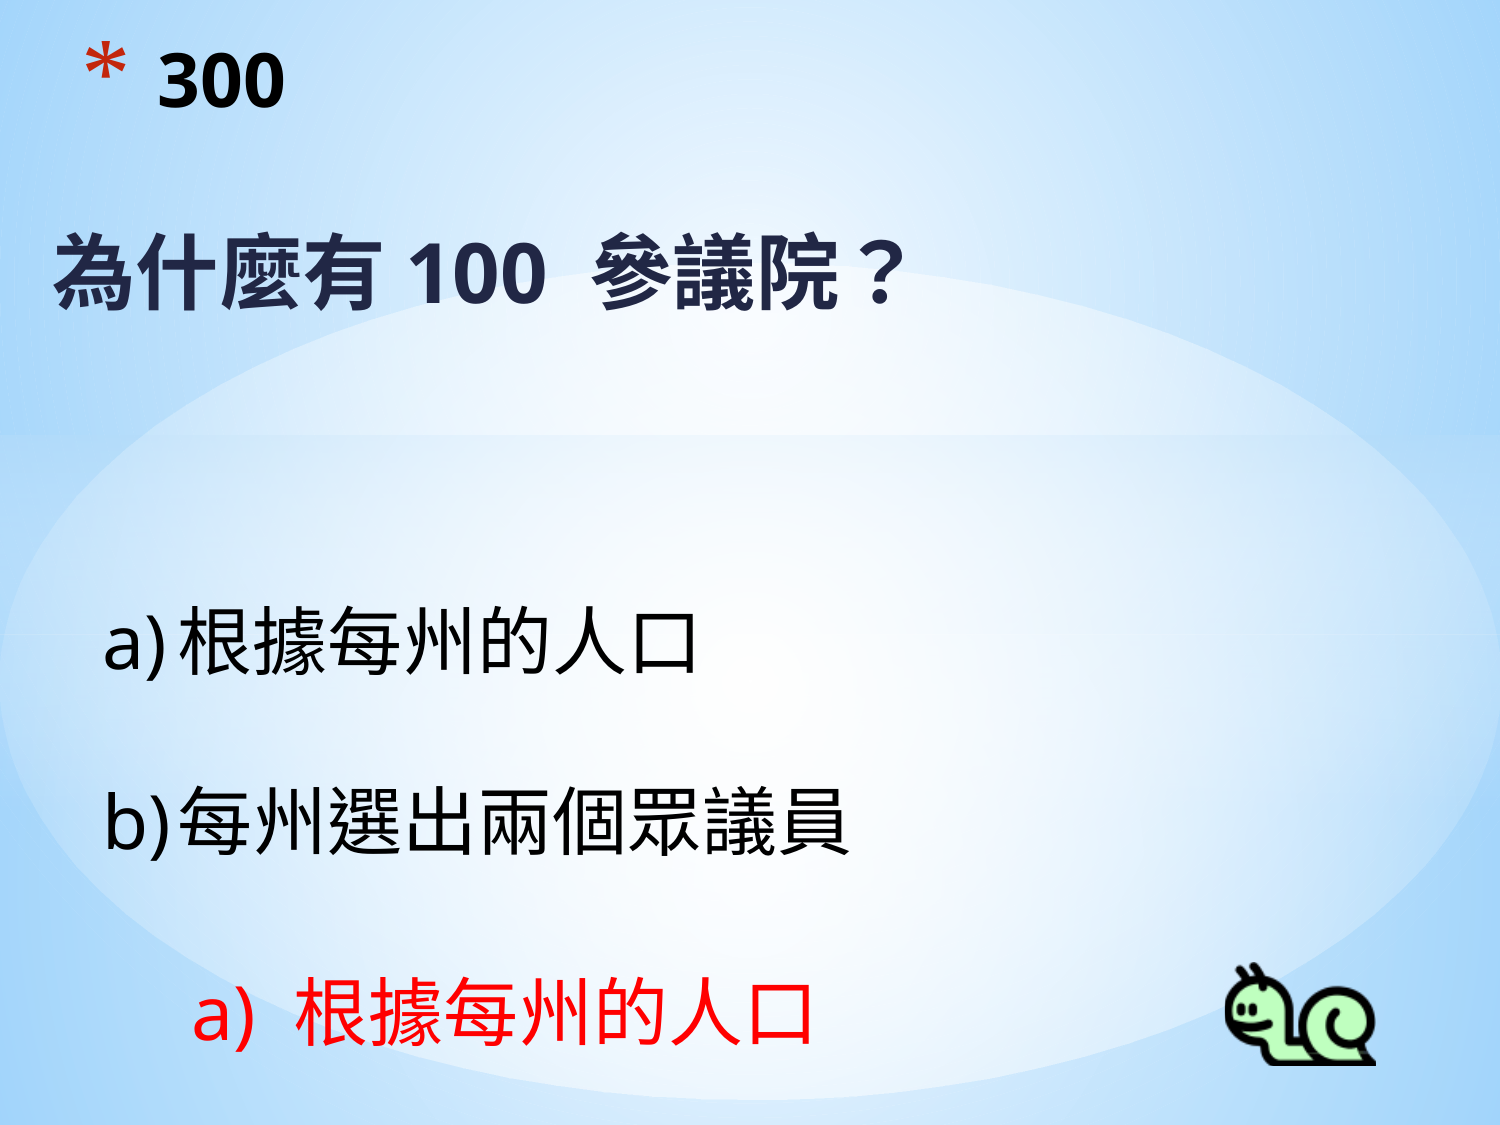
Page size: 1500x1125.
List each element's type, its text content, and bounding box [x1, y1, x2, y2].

subtitle 為什麼有100 參議院？ [37, 162, 1363, 563]
title 300 [37, 24, 375, 150]
text_box 根據每州的人口 每州選出兩個眾議員 [87, 587, 1263, 933]
text_box a) 根據每州的人口 [176, 958, 834, 1124]
picture [1224, 962, 1377, 1067]
